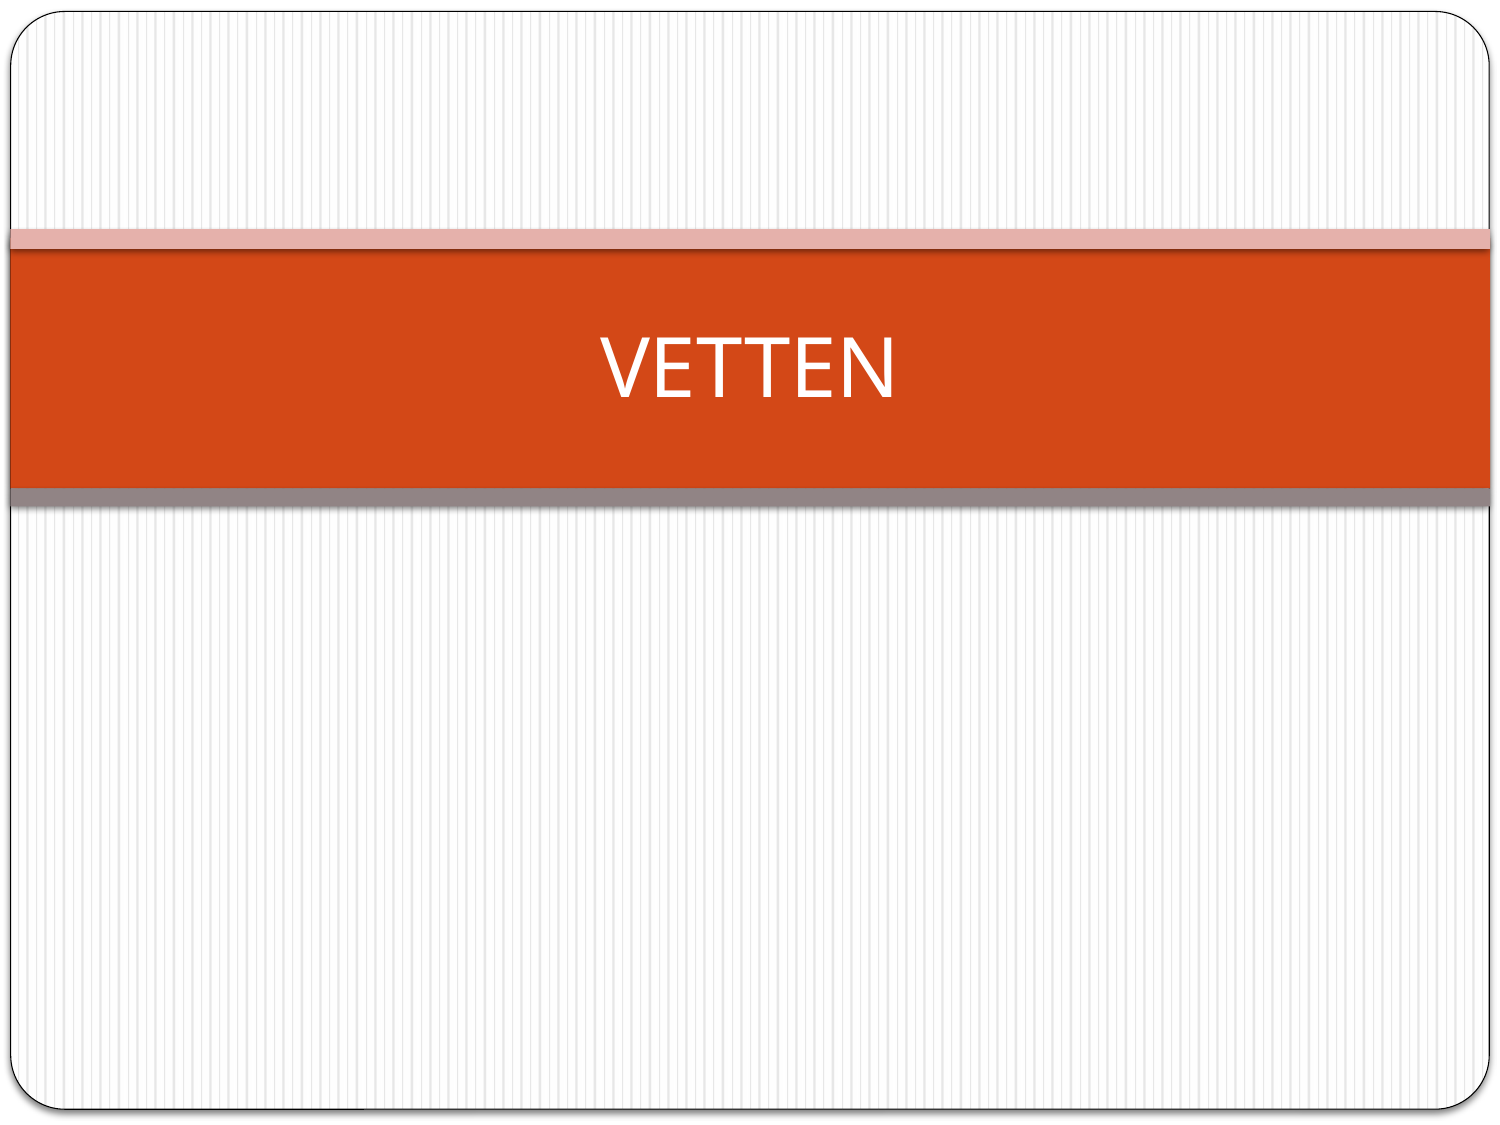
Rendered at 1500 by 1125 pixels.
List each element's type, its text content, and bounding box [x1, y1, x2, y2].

title VETTEN [75, 247, 1425, 489]
